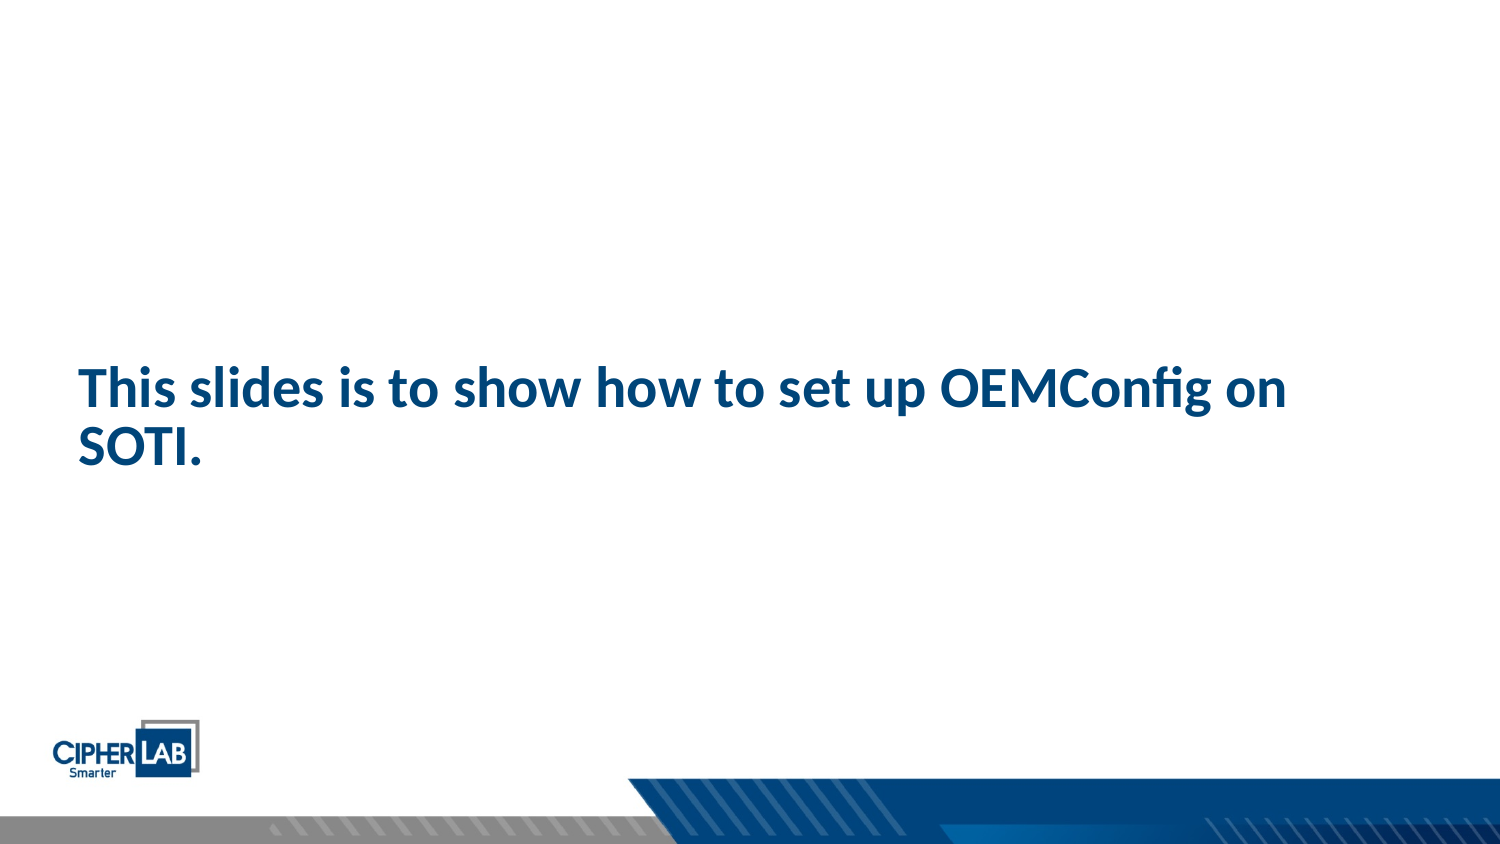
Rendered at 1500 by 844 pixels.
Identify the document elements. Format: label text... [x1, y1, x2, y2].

picture [0, 0, 1500, 844]
title This slides is to show how to set up OEMConfig on SOTI. [64, 351, 1436, 493]
